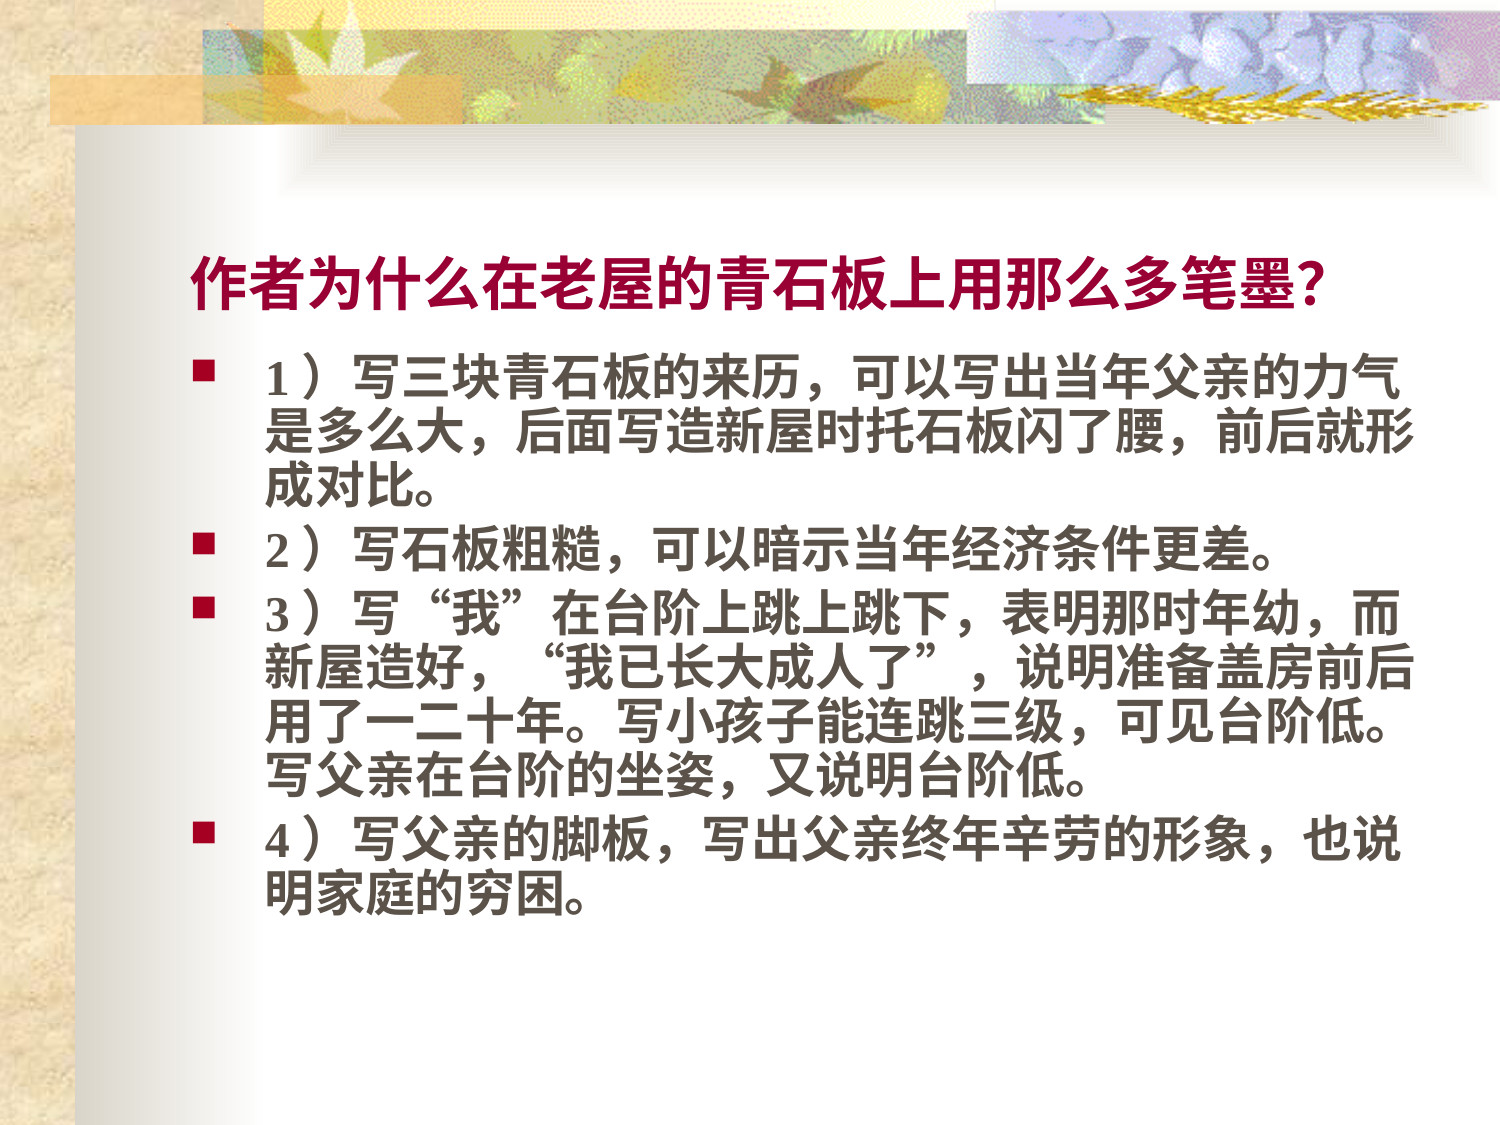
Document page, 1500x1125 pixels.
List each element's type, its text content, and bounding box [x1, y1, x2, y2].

picture [0, 0, 1500, 1125]
list 1）写三块青石板的来历，可以写出当年父亲的力气是多么大，后面写造新屋时托石板闪了腰，前后就形成对比。 2）写石板粗糙，可以暗示当年经济条件更差。 3）写“我”在台阶上跳上跳下，表明那时年幼，而新屋造好，“我已长大成人了”，说明准备盖房前后用了一二十年。写小孩子能连跳三级，可见台阶低。写父亲在台阶的坐姿，又说明台阶低。 4）写父亲的脚板，写出父亲终年辛劳的形象，也说明家庭的穷困。 [174, 344, 1450, 1020]
title 作者为什么在老屋的青石板上用那么多笔墨？ [174, 137, 1450, 325]
